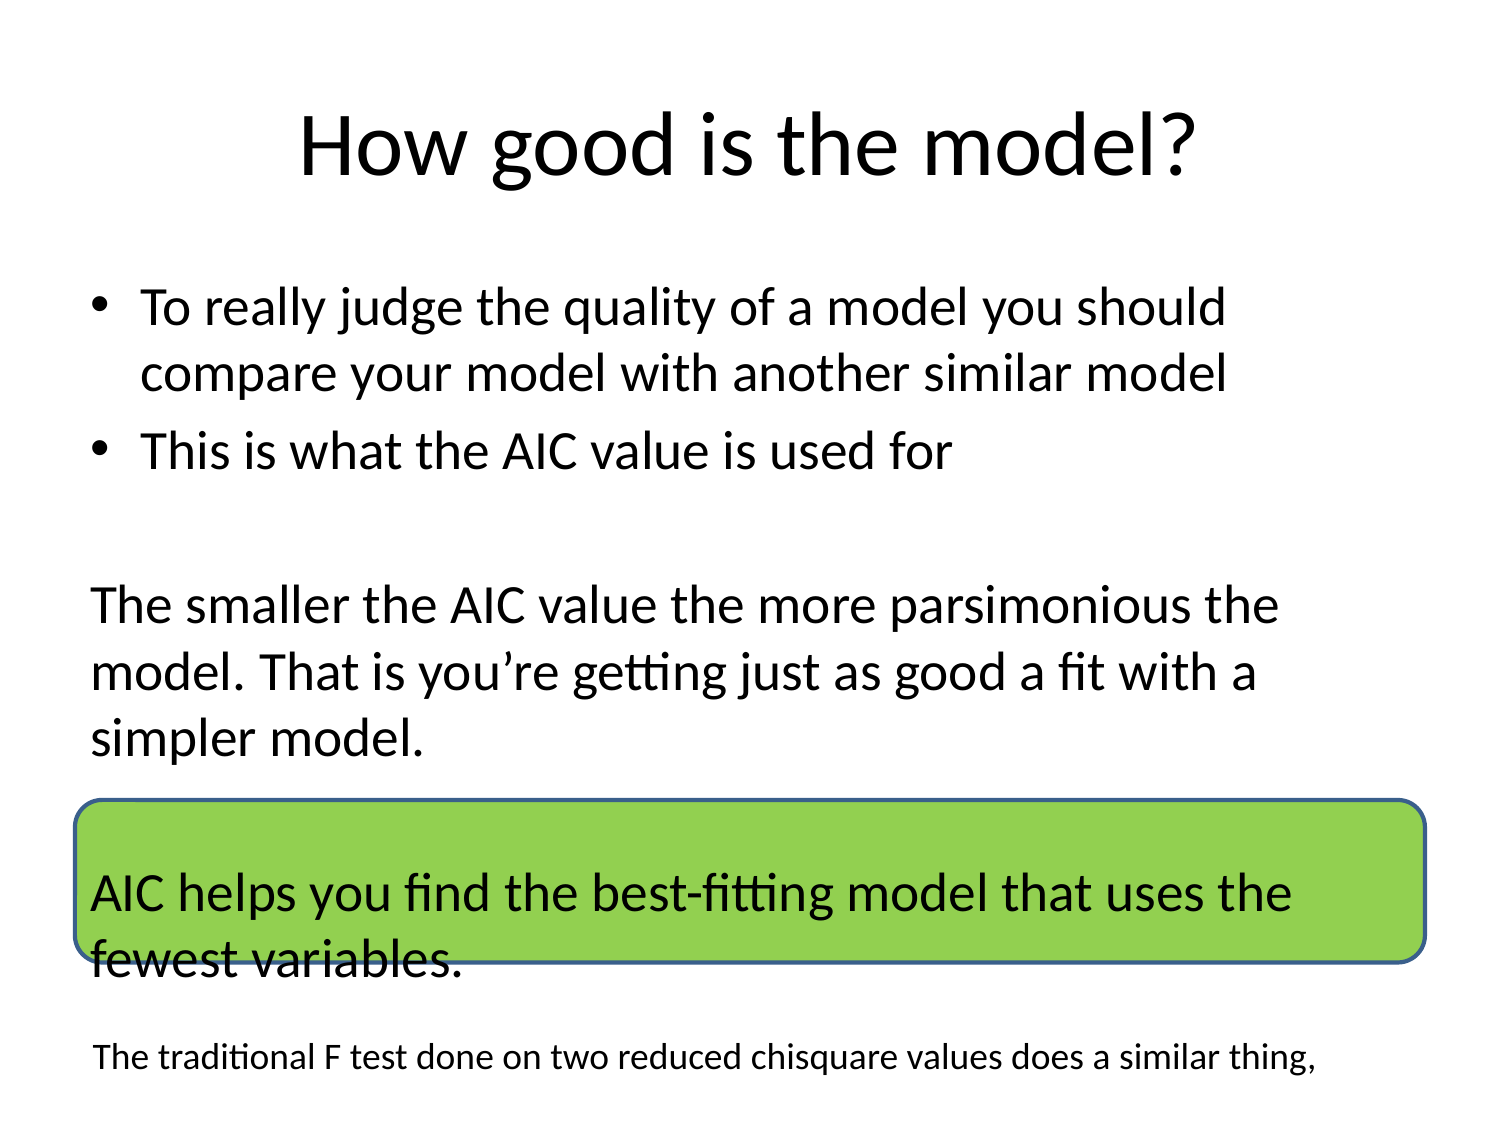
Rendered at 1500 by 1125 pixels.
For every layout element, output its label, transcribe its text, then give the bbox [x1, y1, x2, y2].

text_box The traditional F test done on two reduced chisquare values does a similar thing, [78, 1024, 1342, 1085]
title How good is the model? [75, 45, 1425, 233]
list To really judge the quality of a model you should compare your model with another similar model This is what the AIC value is used for The smaller the AIC value the more parsimonious the model. That is you’re getting just as good a fit with a simpler model. AIC helps you find the best-fitting model that uses the fewest variables. [75, 262, 1425, 1005]
